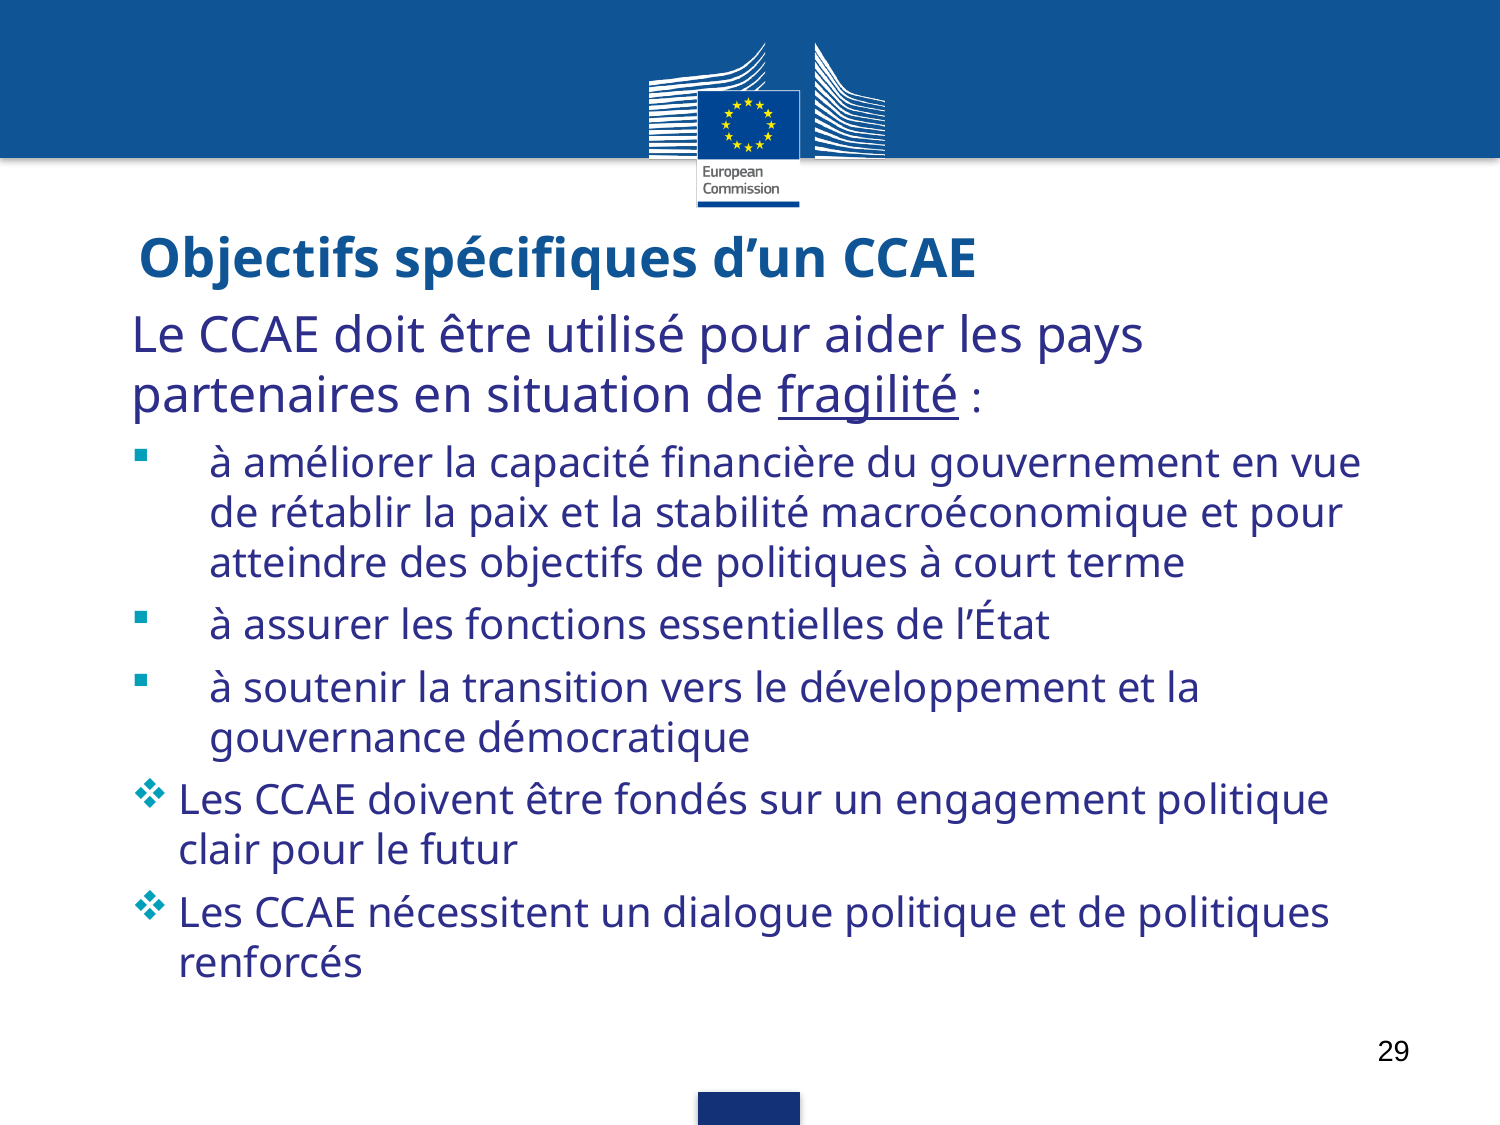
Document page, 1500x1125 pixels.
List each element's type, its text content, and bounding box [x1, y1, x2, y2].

slide_number 29 [1074, 1024, 1426, 1103]
list Le CCAE doit être utilisé pour aider les pays partenaires en situation de fragilité : à améliorer la capacité financière du gouvernement en vue de rétablir la paix et la stabilité macroéconomique et pour atteindre des objectifs de politiques à court terme à assurer les fonctions essentielles de l’État à soutenir la transition vers le développement et la gouvernance démocratique Les CCAE doivent être fondés sur un engagement politique clair pour le futur Les CCAE nécessitent un dialogue politique et de politiques renforcés [41, 295, 1424, 1024]
title Objectifs spécifiques d’un CCAE [64, 219, 1416, 292]
picture [649, 42, 885, 208]
